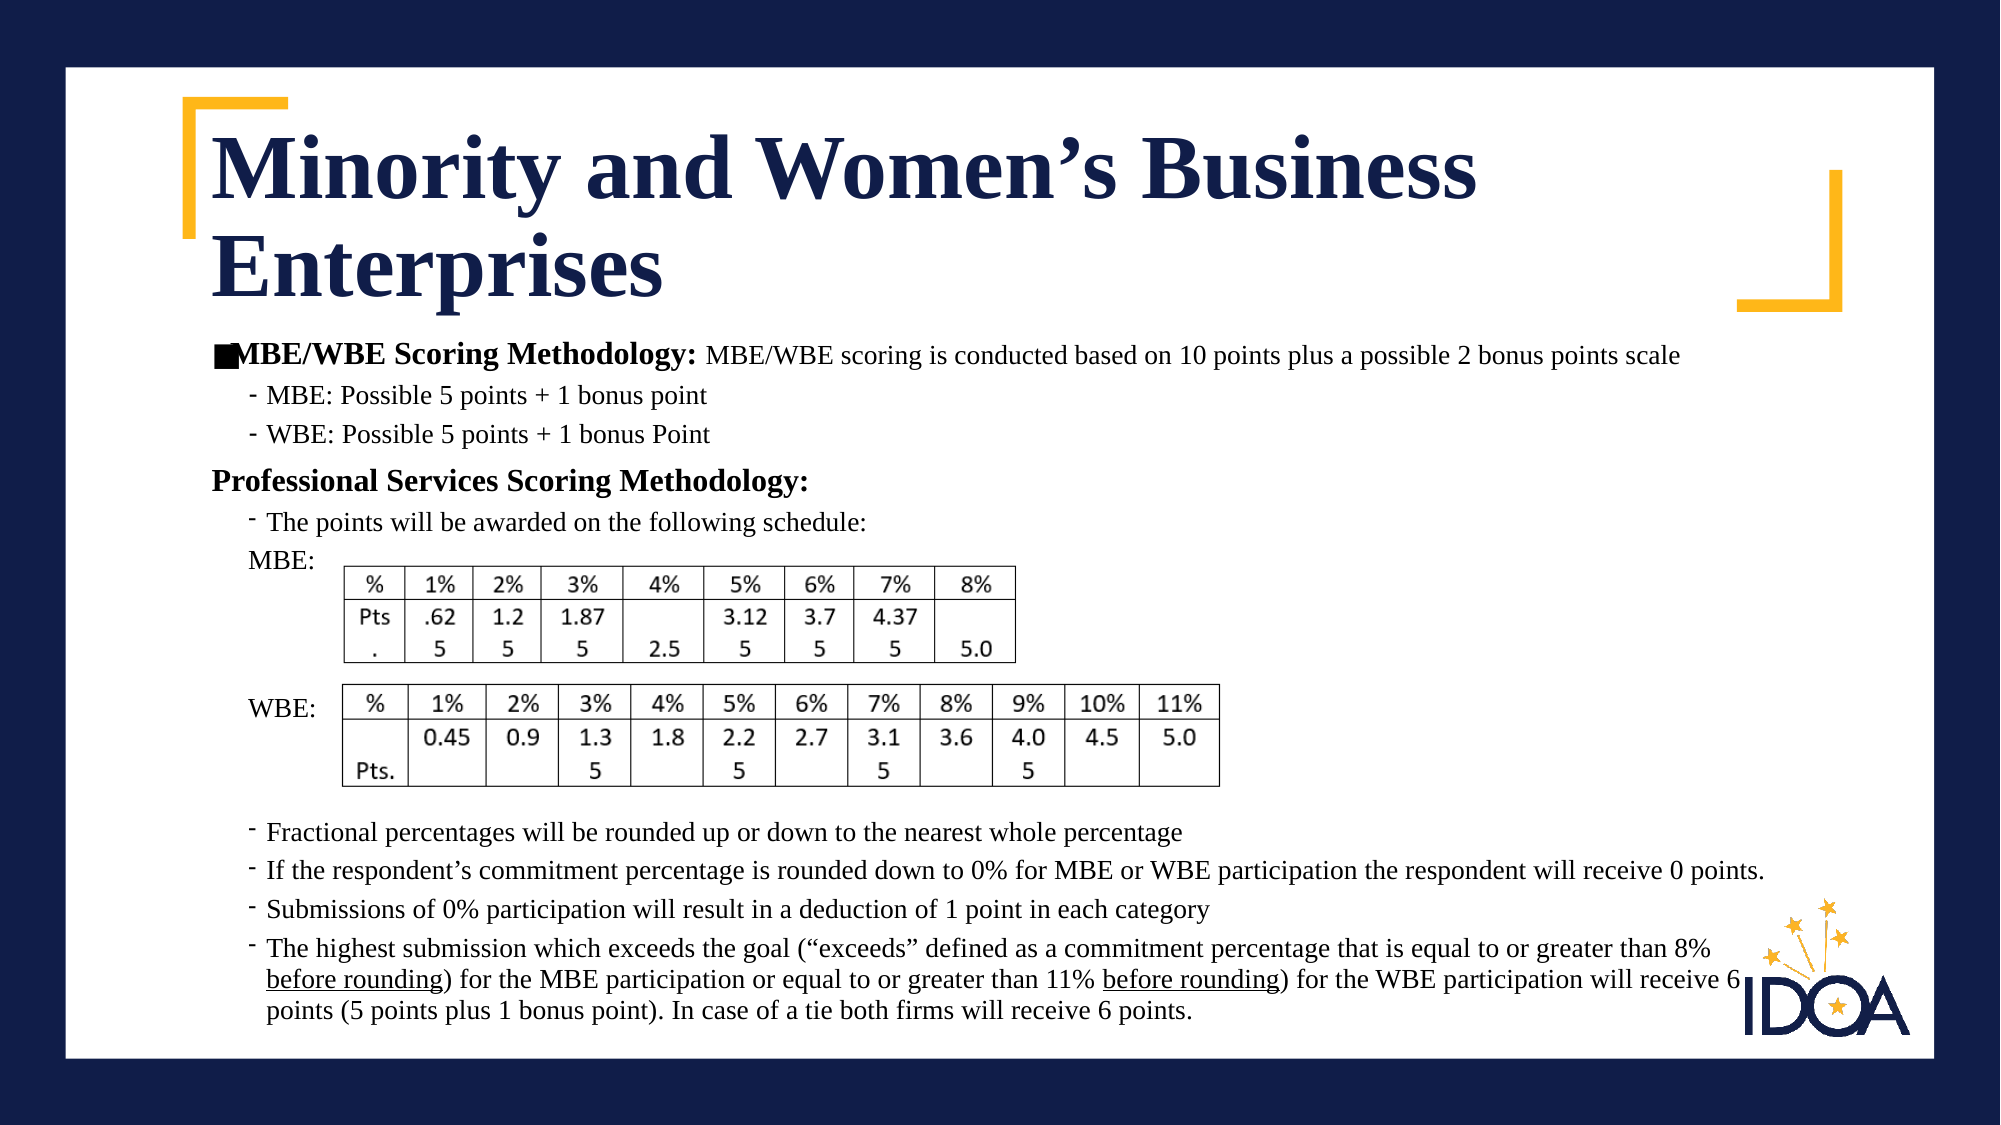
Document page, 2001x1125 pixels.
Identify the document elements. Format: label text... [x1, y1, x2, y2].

picture [332, 554, 1229, 797]
list MBE/WBE Scoring Methodology: MBE/WBE scoring is conducted based on 10 points plus a possible 2 bonus points scale MBE: Possible 5 points + 1 bonus point WBE: Possible 5 points + 1 bonus Point Professional Services Scoring Methodology: The points will be awarded on the following schedule: MBE: WBE: Fractional percentages will be rounded up or down to the nearest whole percentage If the respondent’s commitment percentage is rounded down to 0% for MBE or WBE participation the respondent will receive 0 points. Submissions of 0% participation will result in a deduction of 1 point in each category The highest submission which exceeds the goal (“exceeds” defined as a commitment percentage that is equal to or greater than 8% before rounding) for the MBE participation or equal to or greater than 11% before rounding) for the WBE participation will receive 6 points (5 points plus 1 bonus point). In case of a tie both firms will receive 6 points. [196, 328, 1784, 1050]
title Minority and Women’s Business Enterprises [196, 113, 1808, 250]
picture [1702, 857, 1959, 1114]
